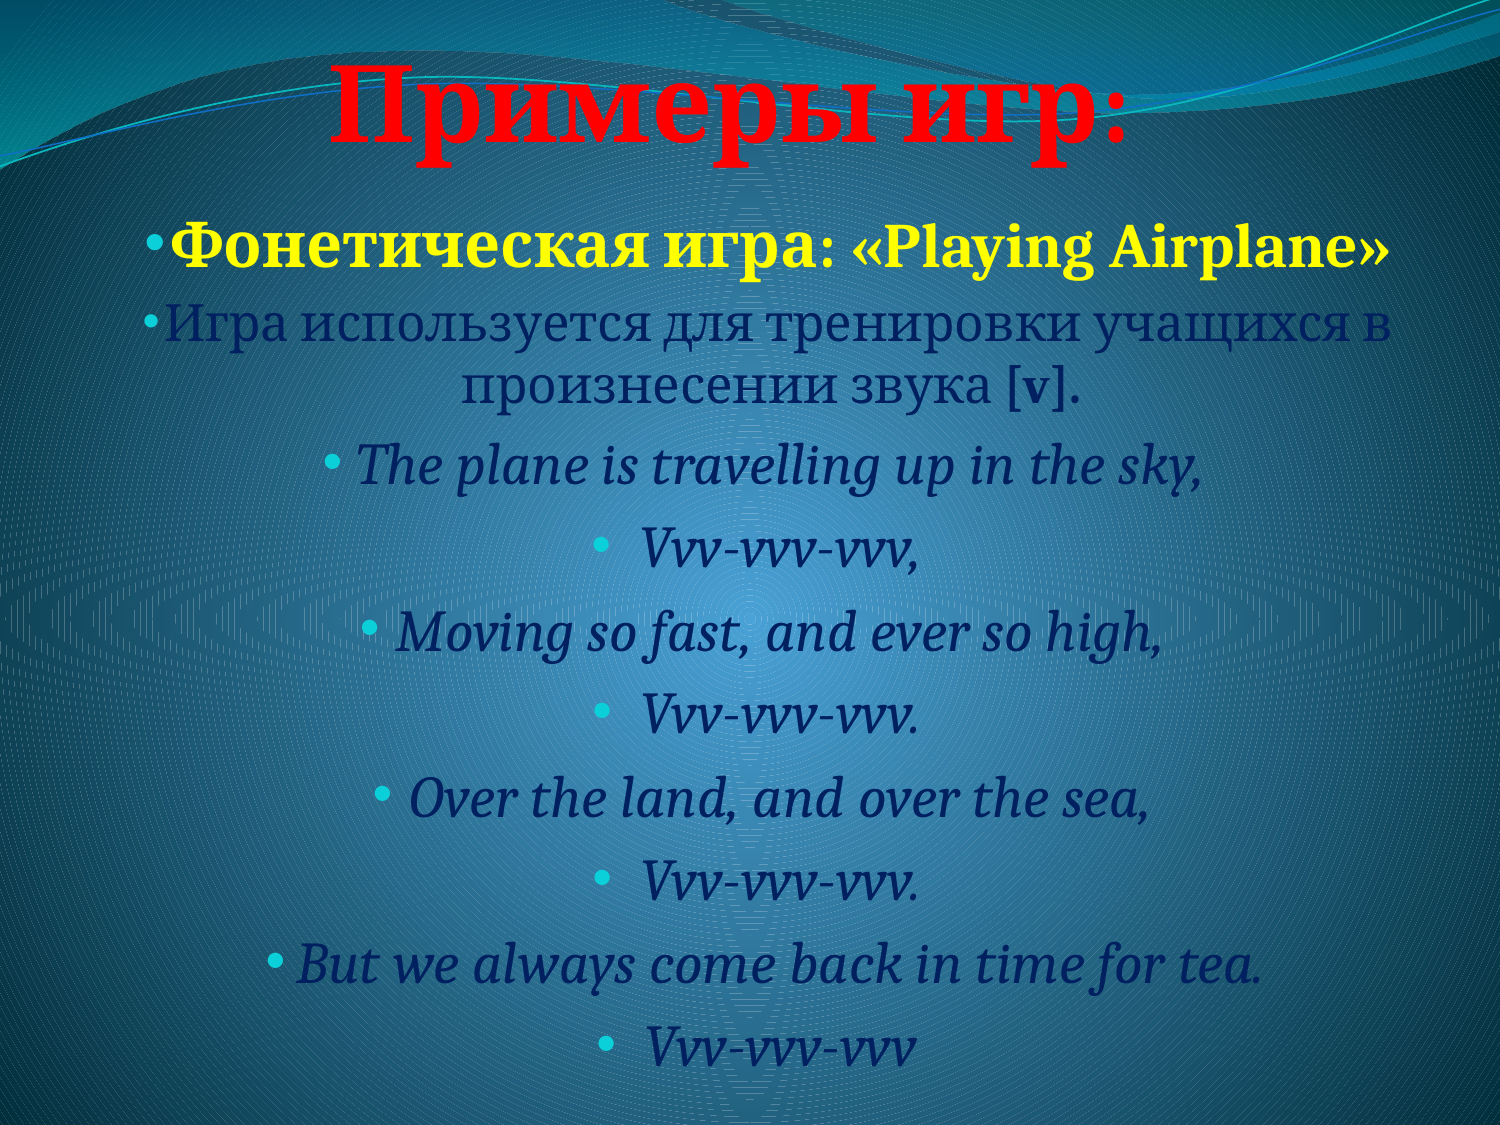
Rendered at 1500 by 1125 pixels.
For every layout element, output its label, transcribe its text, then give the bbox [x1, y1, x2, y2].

subtitle Фонетическая игра: «Playing Airplane» Игра используется для тренировки учащихся в произнесении звука [v]. The plane is travelling up in the sky, Vvv-vvv-vvv, Moving so fast, and ever so high, Vvv-vvv-vvv. Over the land, and over the sea, Vvv-vvv-vvv. But we always come back in time for tea. Vvv-vvv-vvv [53, 196, 1500, 1090]
title Примеры игр: [93, 35, 1369, 164]
